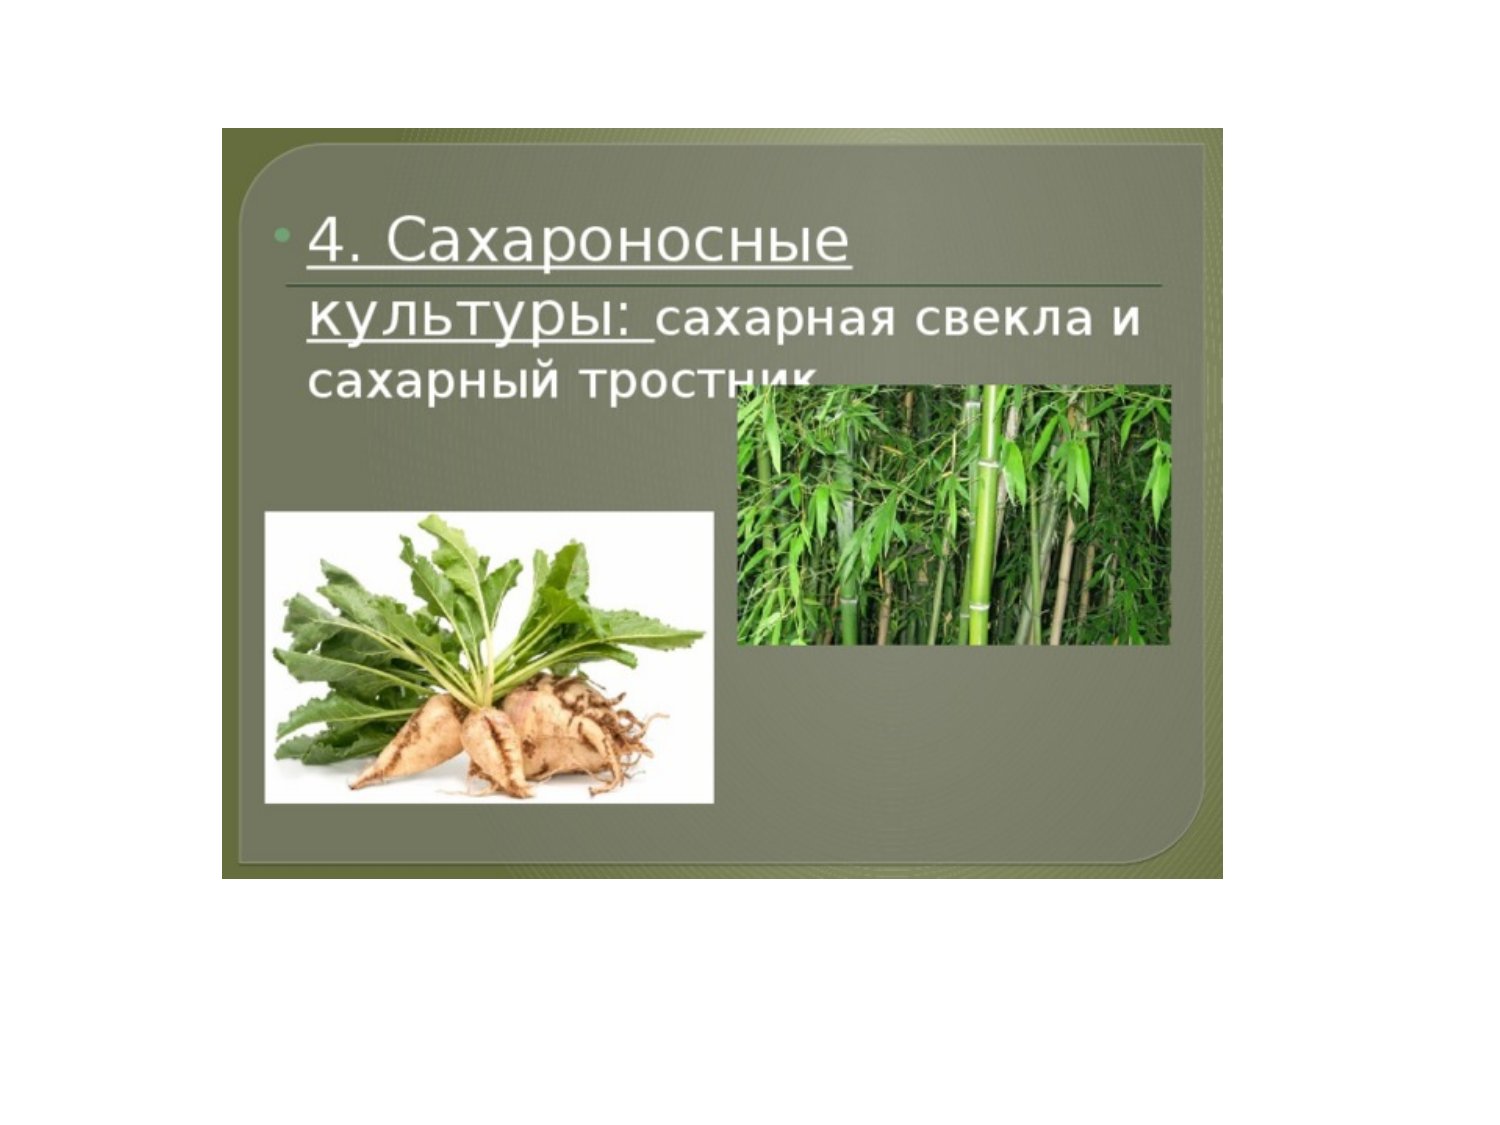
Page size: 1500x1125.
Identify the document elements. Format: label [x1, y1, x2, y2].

picture [222, 128, 1223, 880]
